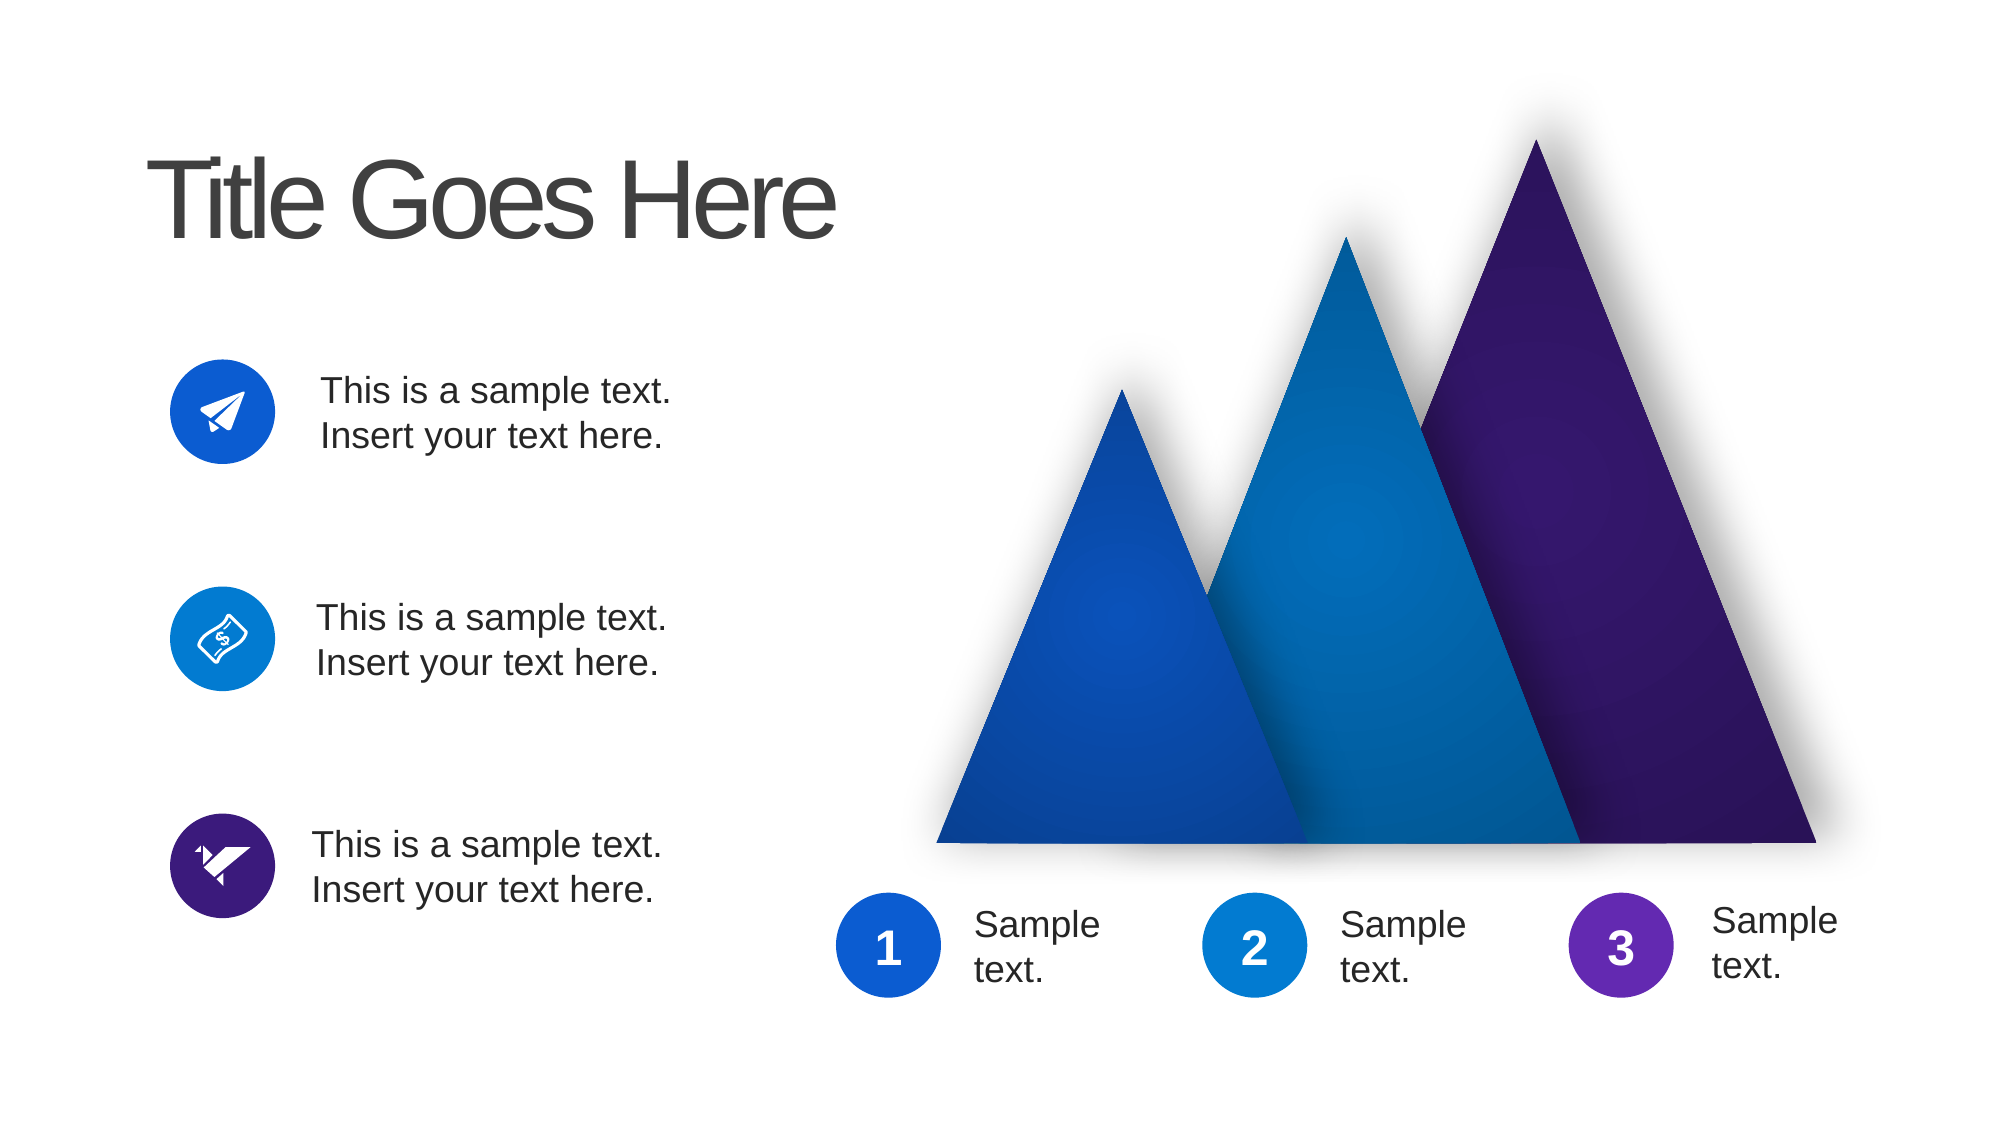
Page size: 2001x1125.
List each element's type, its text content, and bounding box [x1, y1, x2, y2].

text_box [170, 585, 780, 692]
text_box Title Goes Here [130, 125, 951, 262]
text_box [170, 358, 763, 465]
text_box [835, 889, 1918, 999]
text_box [936, 139, 1817, 844]
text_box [170, 812, 768, 919]
